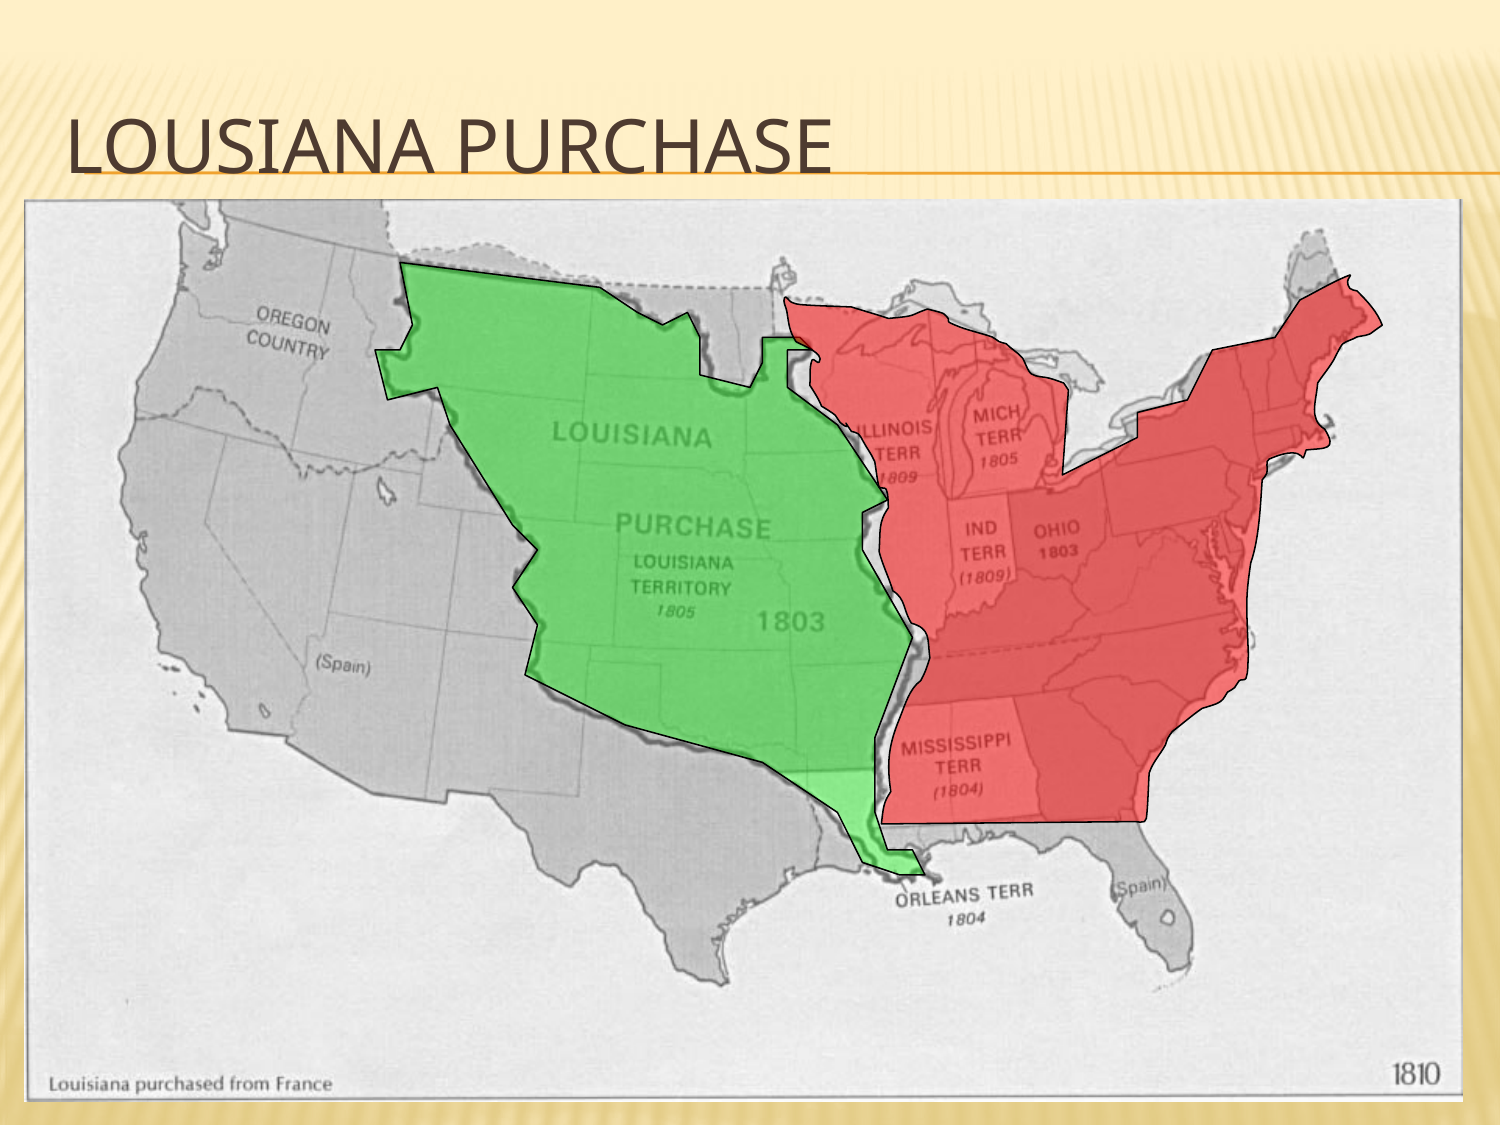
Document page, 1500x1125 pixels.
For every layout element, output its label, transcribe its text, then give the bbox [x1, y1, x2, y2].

picture [24, 199, 1463, 1102]
title Lousiana Purchase [50, 75, 1475, 213]
